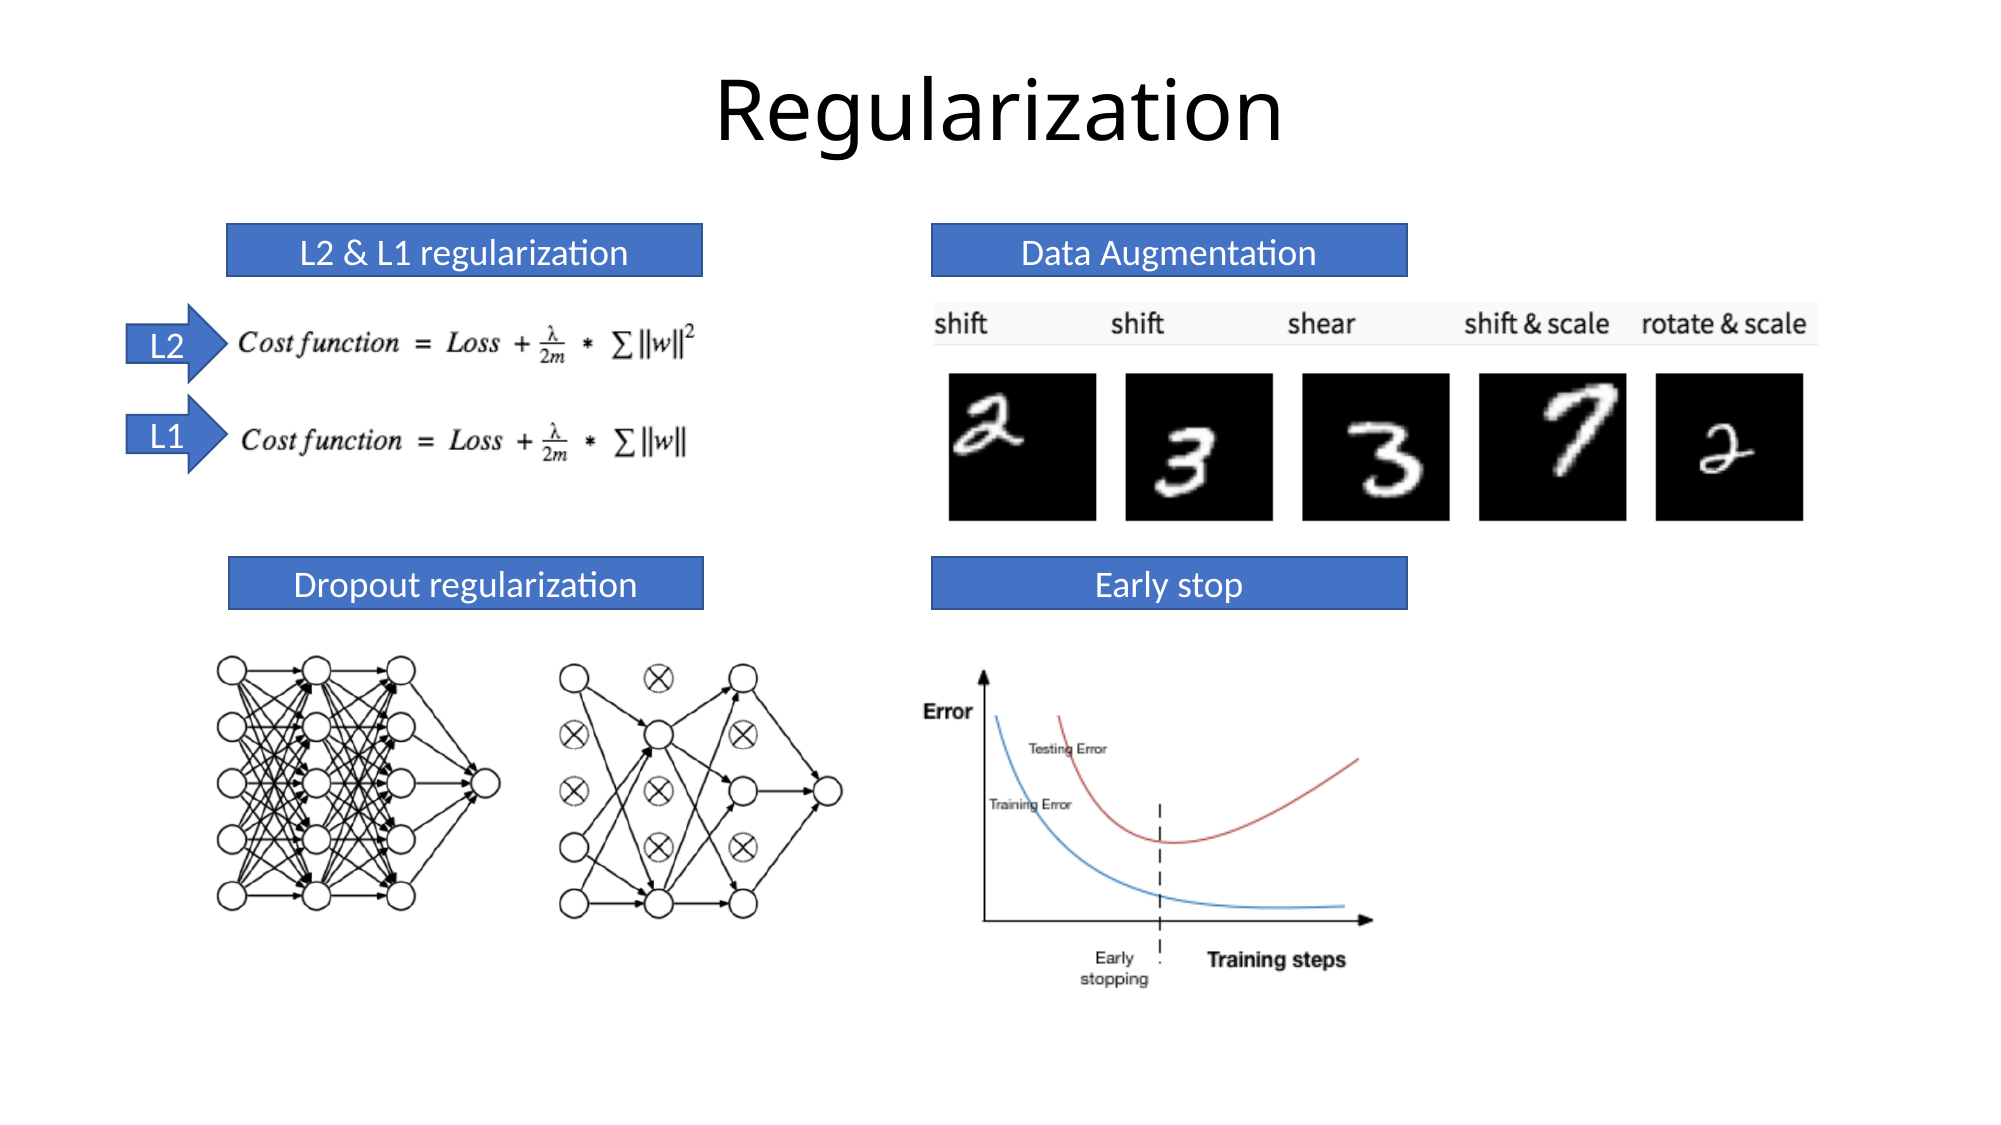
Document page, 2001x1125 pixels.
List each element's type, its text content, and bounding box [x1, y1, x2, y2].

text_box Early stop [931, 556, 1408, 610]
picture [536, 655, 848, 924]
picture [885, 655, 1420, 1016]
text_box L2 & L1 regularization [226, 223, 703, 277]
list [905, 291, 1824, 530]
text_box L2 [125, 302, 226, 385]
picture [194, 649, 502, 917]
picture [226, 305, 706, 382]
text_box L1 [125, 393, 226, 475]
title Regularization [137, 59, 1863, 167]
text_box Dropout regularization [228, 556, 704, 610]
text_box Data Augmentation [931, 223, 1408, 277]
picture [226, 410, 702, 482]
